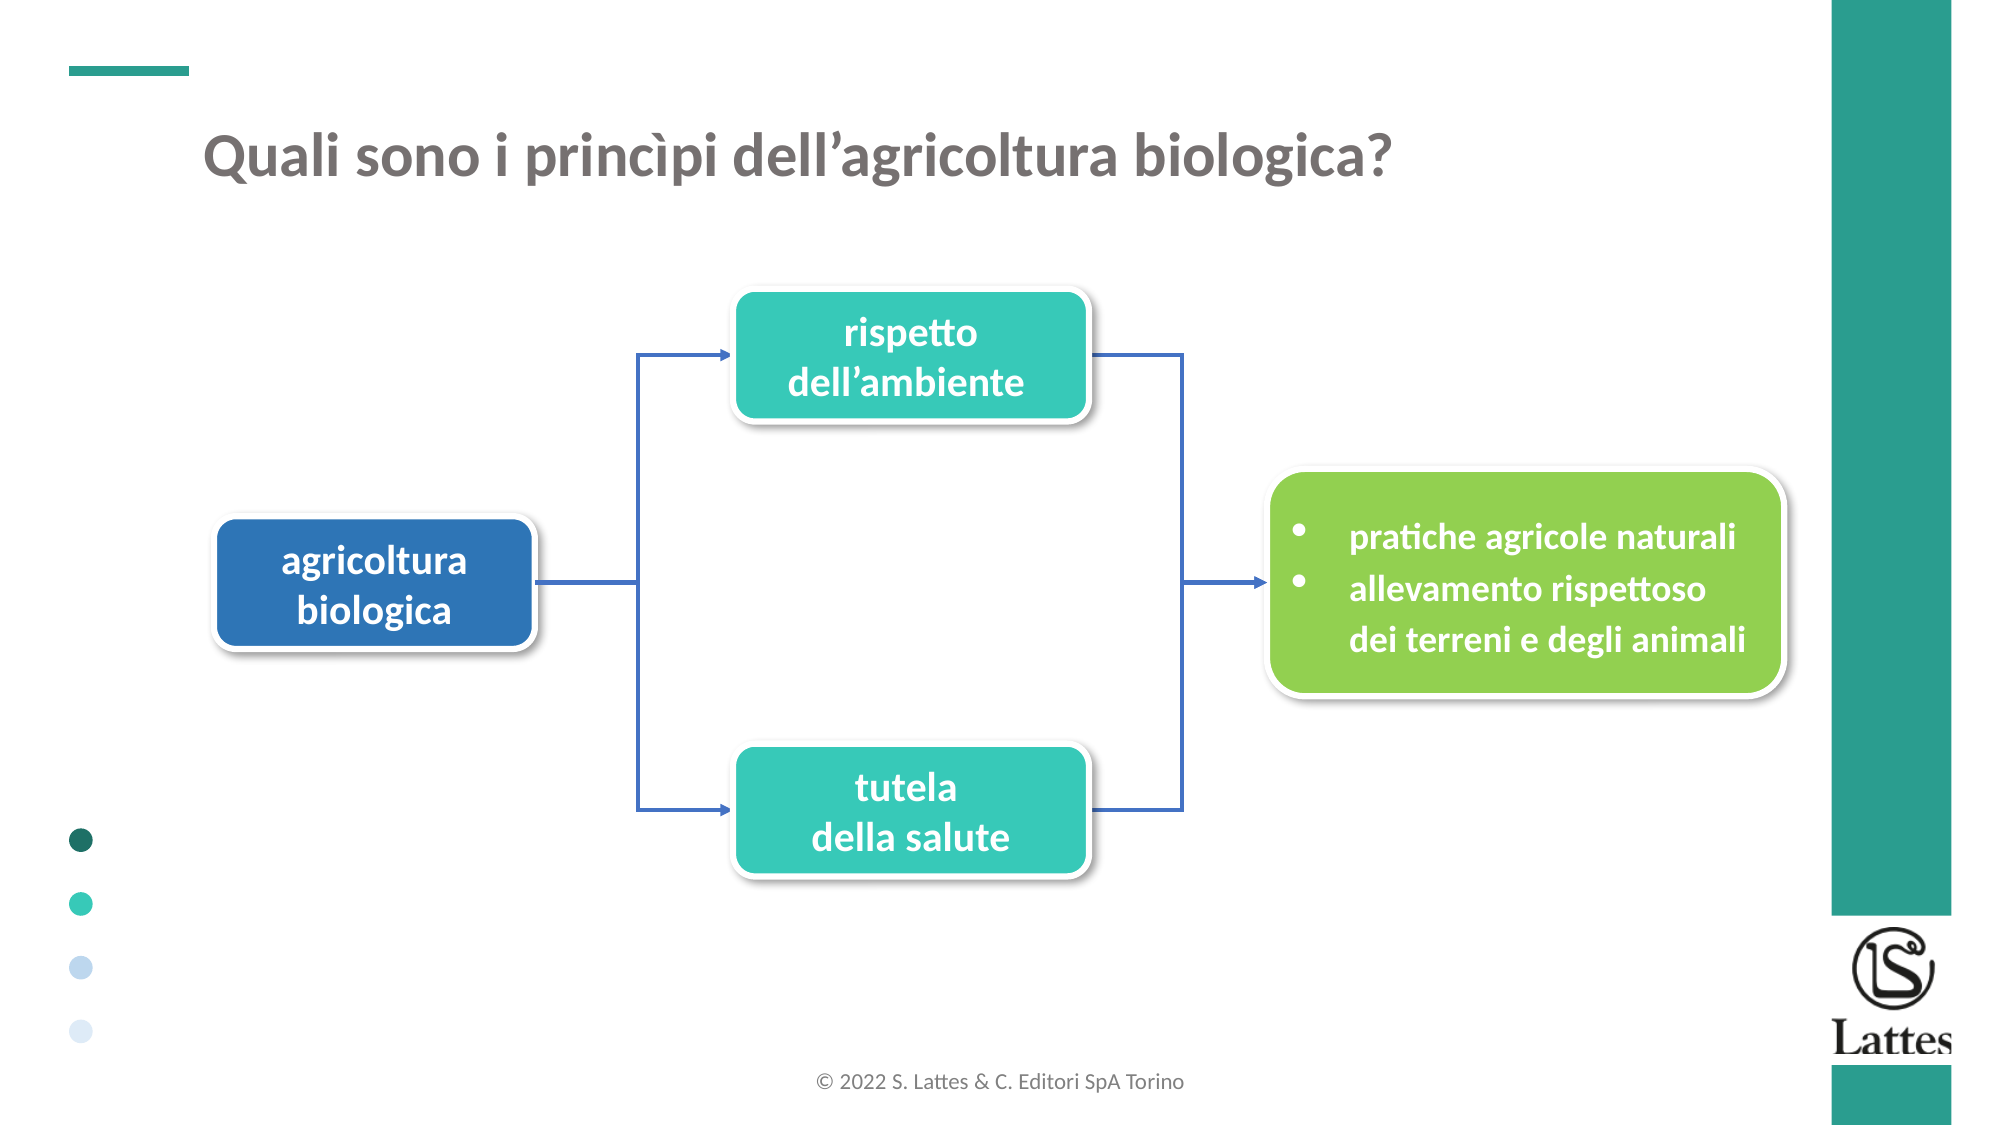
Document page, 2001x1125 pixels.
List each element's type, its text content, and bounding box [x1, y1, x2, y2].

text_box tutela della salute [731, 742, 1091, 878]
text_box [1088, 355, 1267, 582]
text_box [534, 355, 733, 582]
text_box agricoltura biologica [212, 515, 534, 651]
text_box pratiche agricole naturali allevamento rispettoso dei terreni e degli animali [1267, 467, 1786, 698]
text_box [534, 582, 733, 811]
text_box rispetto dell’ambiente [731, 287, 1091, 423]
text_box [1088, 582, 1267, 811]
text_box Quali sono i princìpi dell’agricoltura biologica? [188, 77, 1633, 197]
